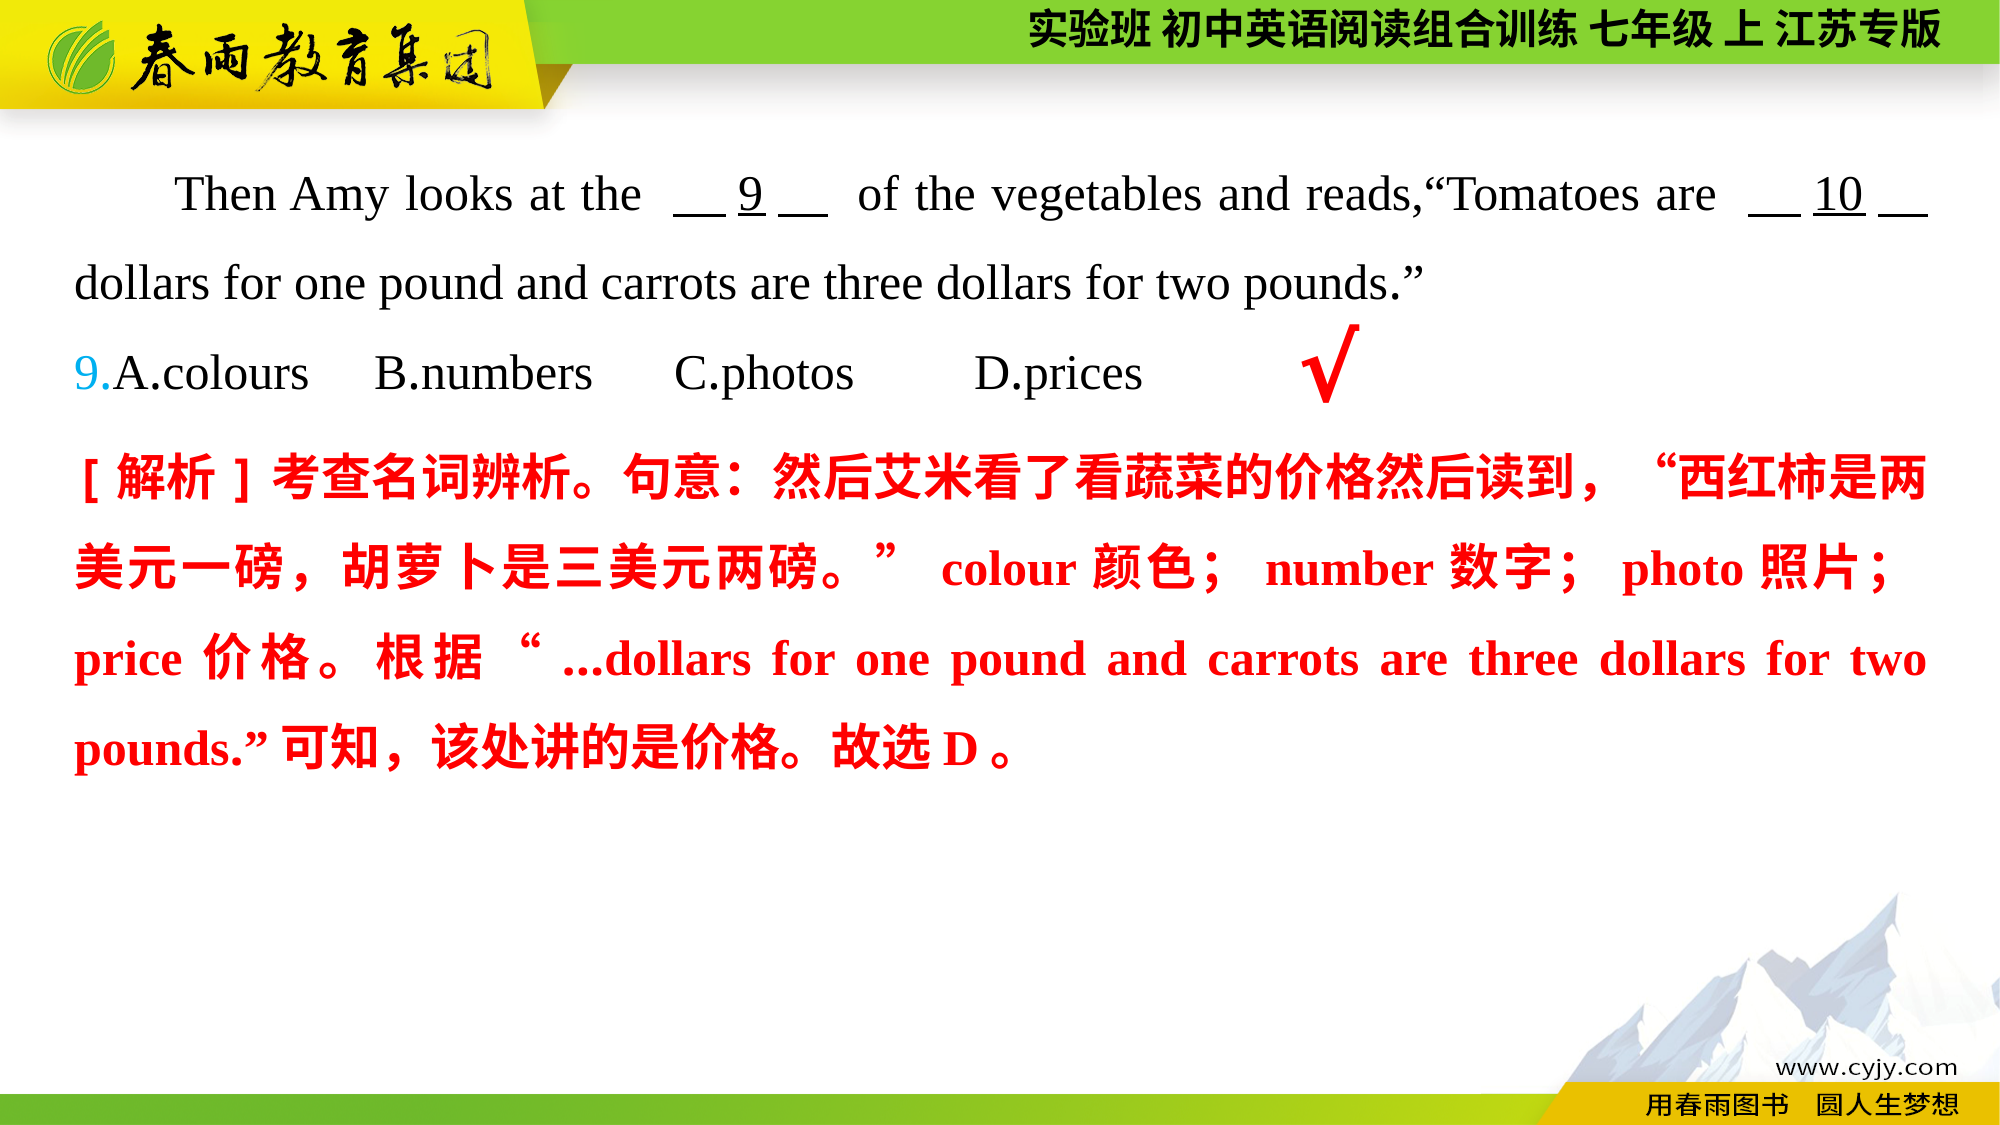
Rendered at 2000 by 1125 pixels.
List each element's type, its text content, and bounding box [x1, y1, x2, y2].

list Then Amy looks at the 9 of the vegetables and reads,“Tomatoes are 10 dollars for one pound and carrots are three dollars for two pounds.” 9.A.colours B.numbers C.photos D.prices [59, 122, 1944, 407]
picture [0, 0, 2000, 1125]
text_box [解析]考查名词辨析。句意：然后艾米看了看蔬菜的价格然后读到，“西红柿是两美元一磅，胡萝卜是三美元两磅。”colour颜色；number数字；photo照片；price价格。根据“...dollars for one pound and carrots are three dollars for two pounds.”可知，该处讲的是价格。故选D。 [59, 407, 1944, 783]
